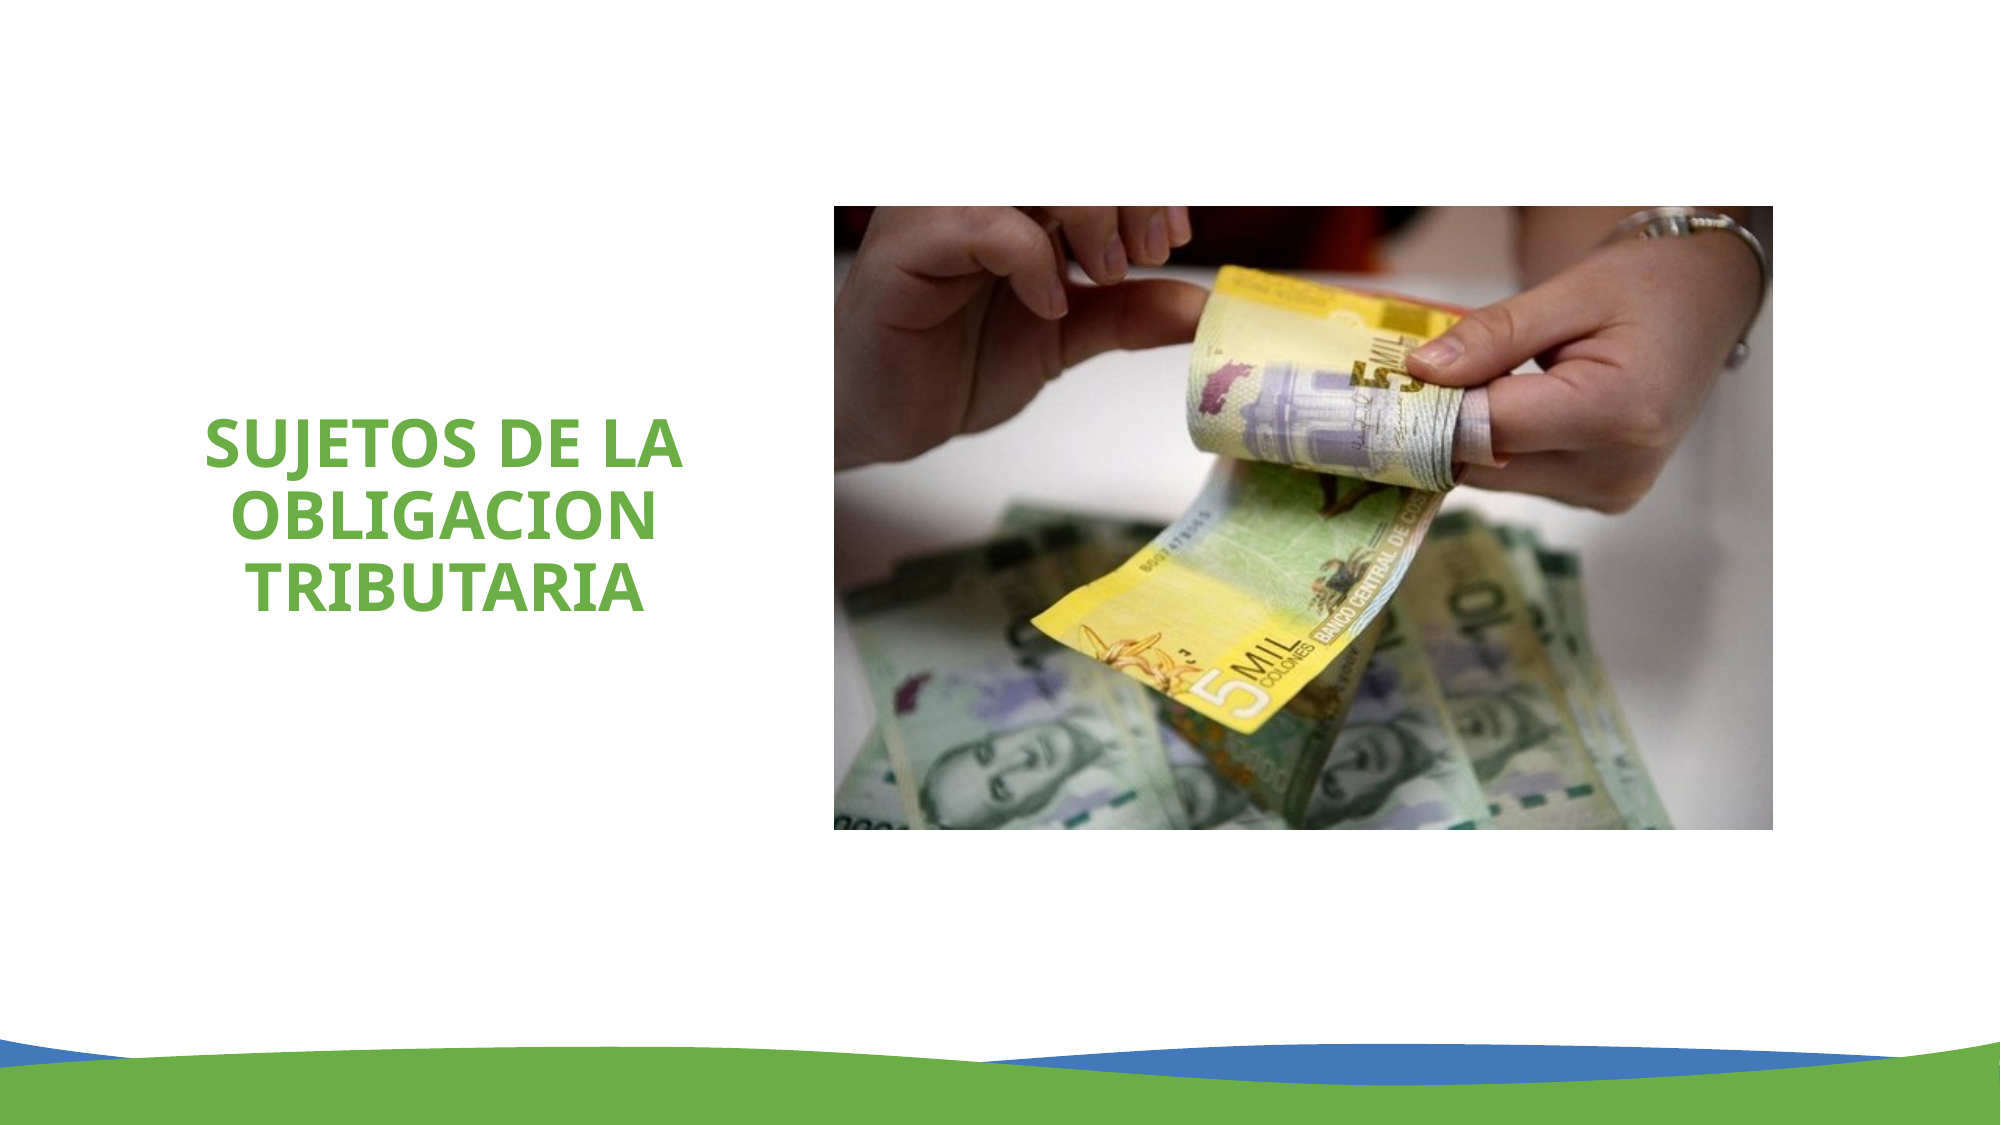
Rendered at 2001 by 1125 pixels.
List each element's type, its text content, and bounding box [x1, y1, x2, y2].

picture [834, 206, 1773, 830]
title SUJETOS DE LA OBLIGACION TRIBUTARIA [153, 325, 737, 711]
